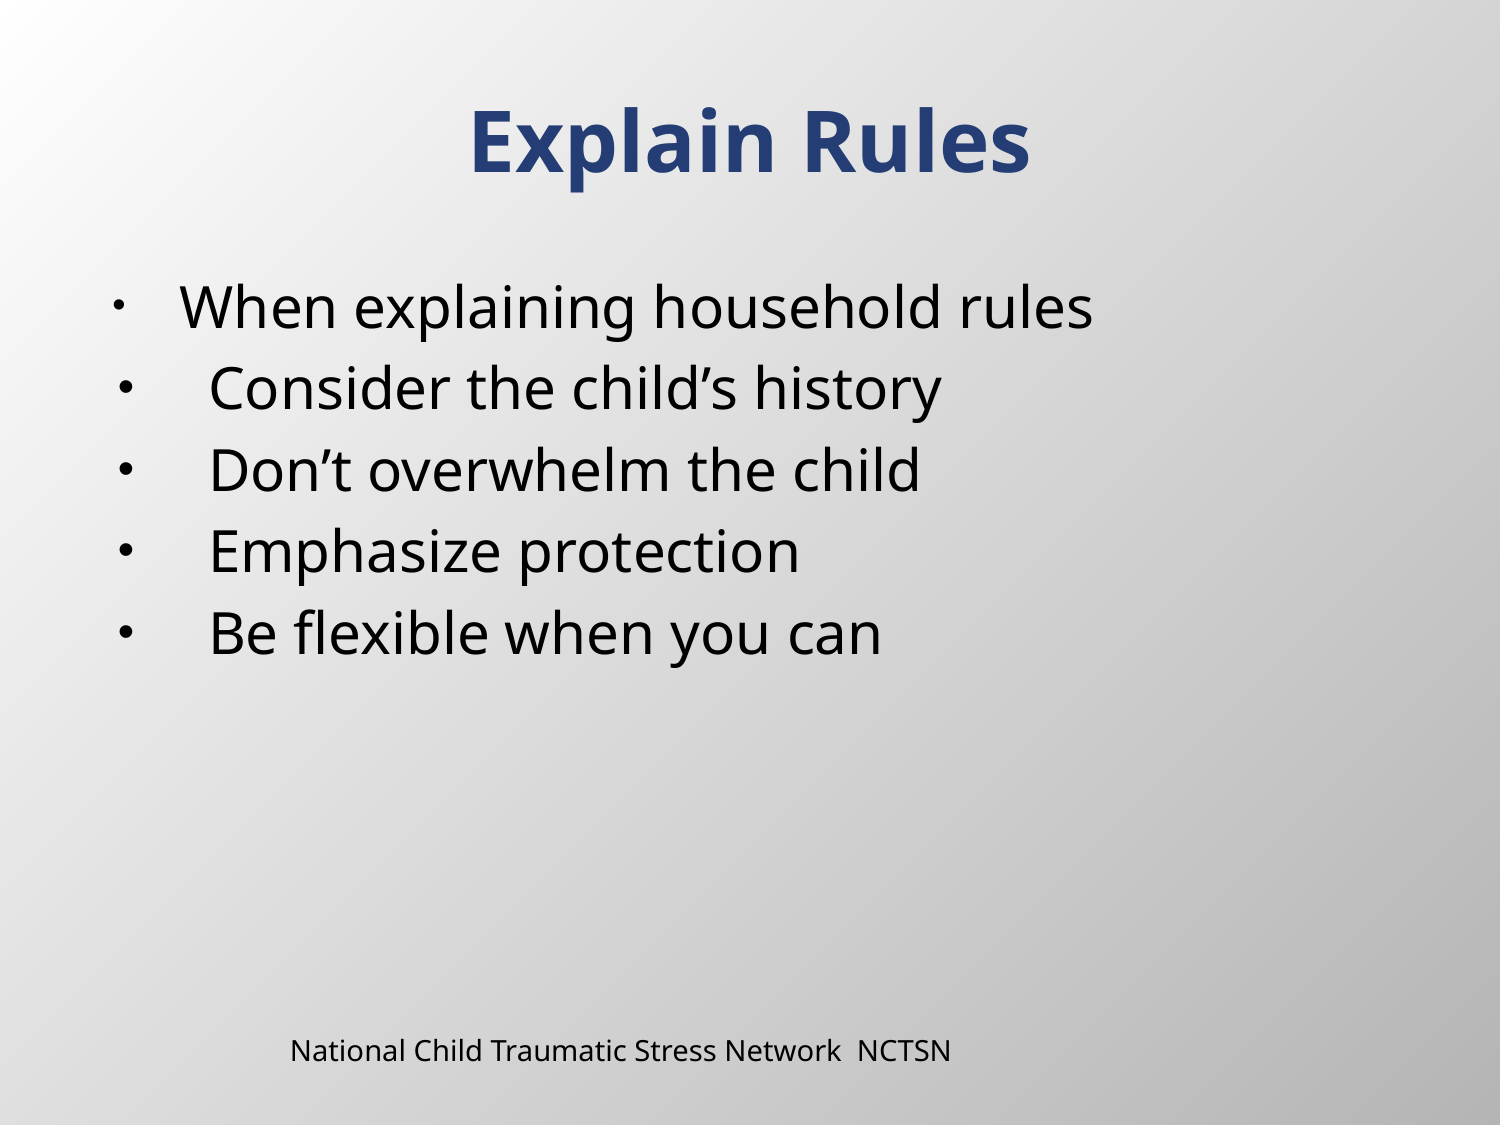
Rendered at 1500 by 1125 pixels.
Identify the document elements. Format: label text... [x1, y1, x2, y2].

title Explain Rules [75, 45, 1425, 233]
list When explaining household rules Consider the child’s history Don’t overwhelm the child Emphasize protection Be flexible when you can [75, 262, 1425, 1035]
text_box National Child Traumatic Stress Network NCTSN [274, 1024, 1100, 1075]
